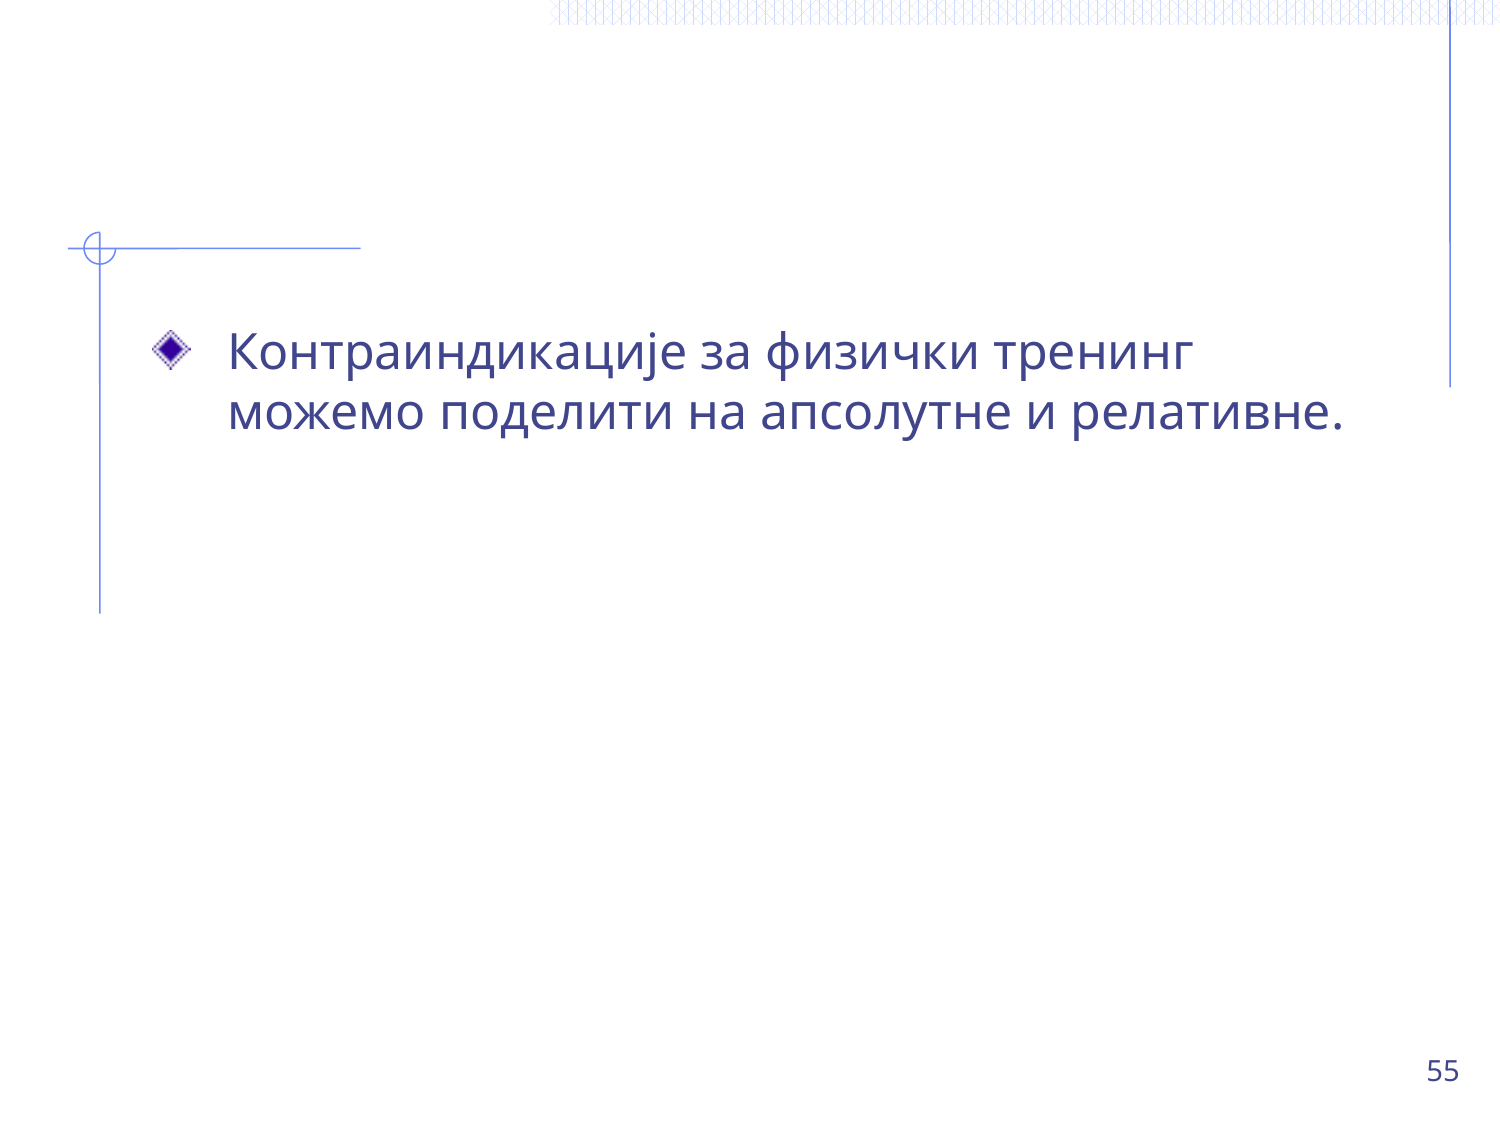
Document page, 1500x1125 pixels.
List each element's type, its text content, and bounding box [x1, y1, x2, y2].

list Контраиндикације за физички тренинг можемо поделити на апсолутне и релативне. [137, 312, 1413, 988]
picture [152, 330, 191, 370]
slide_number 55 [1162, 1025, 1475, 1100]
